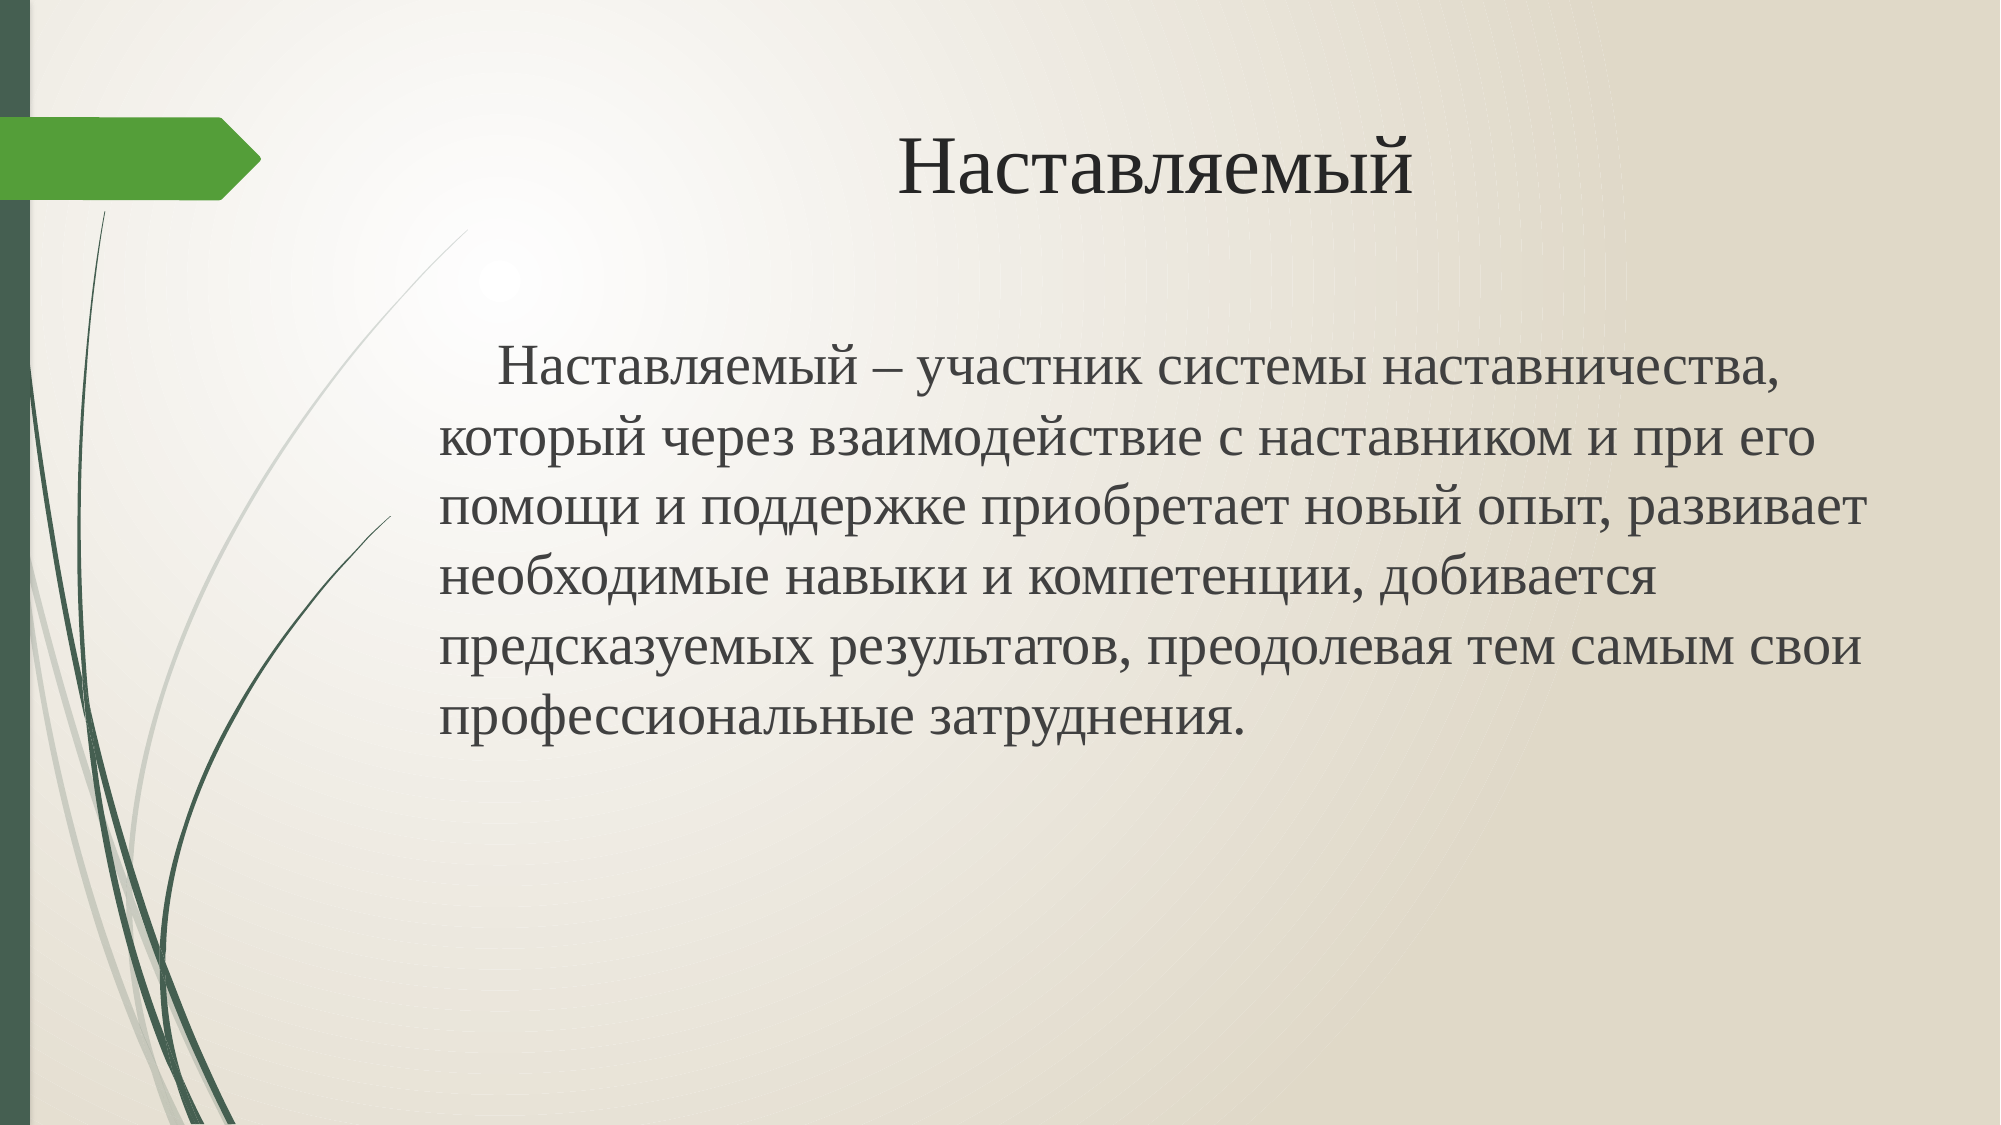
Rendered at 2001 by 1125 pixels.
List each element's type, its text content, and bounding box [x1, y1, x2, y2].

list Наставляемый – участник системы наставничества, который через взаимодействие с наставником и при его помощи и поддержке приобретает новый опыт, развивает необходимые навыки и компетенции, добивается предсказуемых результатов, преодолевая тем самым свои профессиональные затруднения. [424, 319, 1888, 970]
title Наставляемый [425, 102, 1888, 234]
